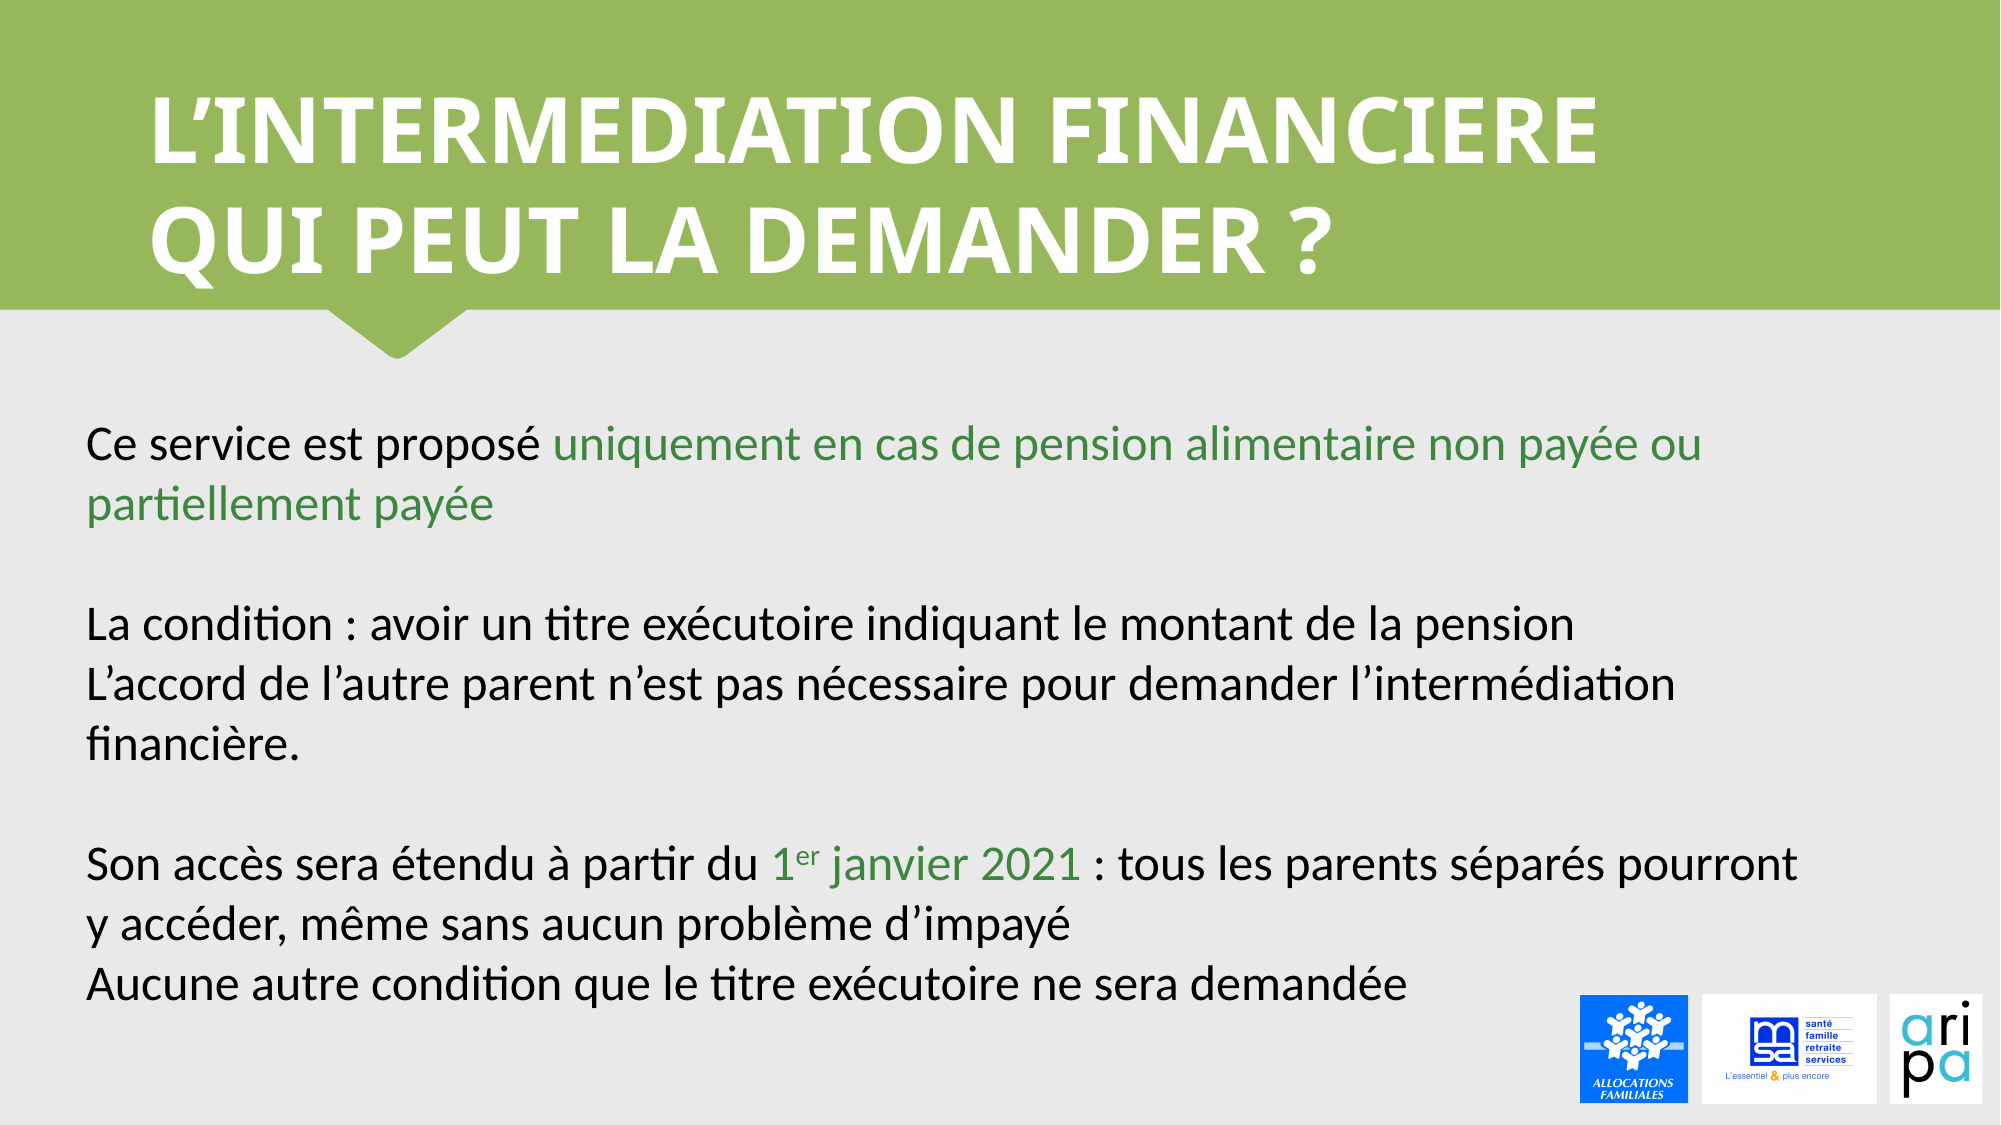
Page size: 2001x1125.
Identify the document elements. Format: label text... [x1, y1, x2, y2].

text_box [1579, 993, 1983, 1104]
title L’INTERMEDIATION FINANCIERE QUI PEUT LA DEMANDER ? [132, 102, 1868, 262]
text_box Ce service est proposé uniquement en cas de pension alimentaire non payée ou partiellement payée La condition : avoir un titre exécutoire indiquant le montant de la pension L’accord de l’autre parent n’est pas nécessaire pour demander l’intermédiation financière. Son accès sera étendu à partir du 1er janvier 2021 : tous les parents séparés pourront y accéder, même sans aucun problème d’impayé Aucune autre condition que le titre exécutoire ne sera demandée [71, 403, 1829, 1019]
